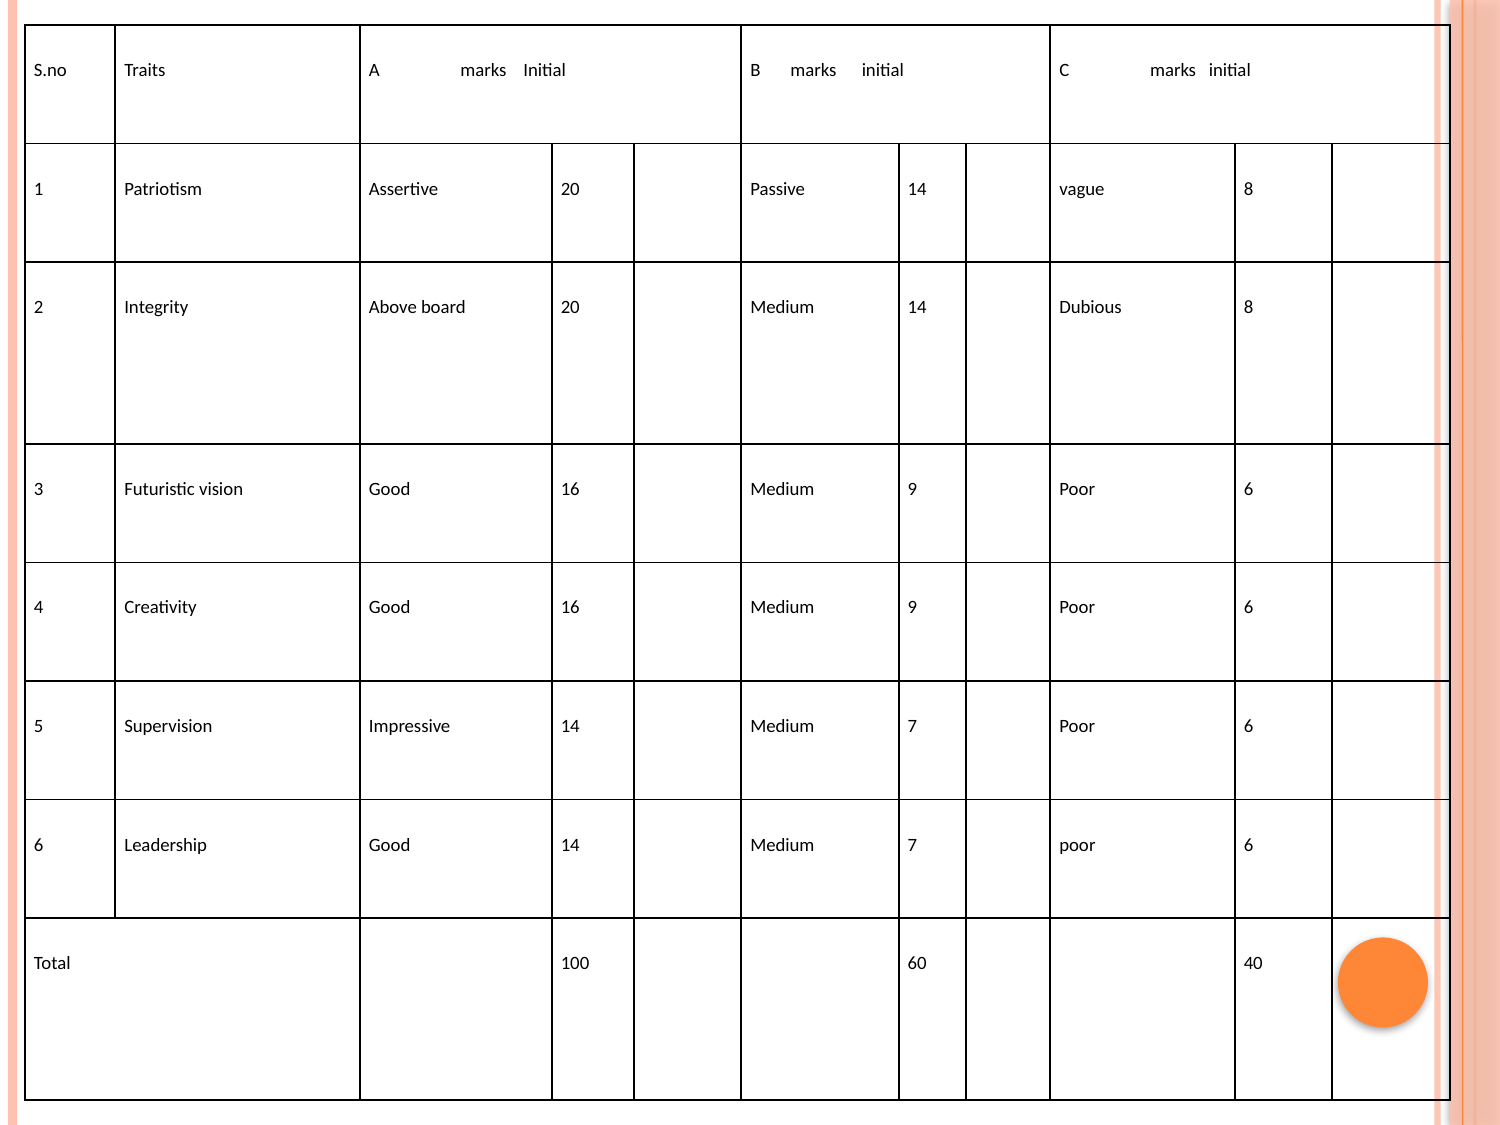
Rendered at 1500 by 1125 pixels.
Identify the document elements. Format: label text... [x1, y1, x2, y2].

table_cell [1333, 144, 1449, 261]
table_cell Leadership [116, 800, 359, 917]
table_cell 16 [553, 445, 633, 562]
table_cell [635, 800, 740, 917]
table_cell 7 [900, 682, 965, 799]
table_cell [635, 445, 740, 562]
table_cell 4 [26, 563, 114, 680]
table_cell [1333, 919, 1449, 1099]
table_cell 8 [1236, 263, 1331, 443]
table_cell 14 [553, 800, 633, 917]
table_cell Medium [742, 563, 898, 680]
table_cell 6 [1236, 563, 1331, 680]
table_cell 9 [900, 563, 965, 680]
table_cell [967, 919, 1049, 1099]
table_cell 6 [26, 800, 114, 917]
table_cell 9 [900, 445, 965, 562]
table_cell 14 [900, 263, 965, 443]
table_cell 14 [900, 144, 965, 261]
table_cell [967, 445, 1049, 562]
table_cell 5 [26, 682, 114, 799]
table_cell 6 [1236, 682, 1331, 799]
table_cell [967, 144, 1049, 261]
table_cell [967, 263, 1049, 443]
table_header B marks initial [742, 26, 1049, 143]
table_cell vague [1051, 144, 1234, 261]
table_header S.no [26, 26, 114, 143]
table_cell 6 [1236, 445, 1331, 562]
table_cell [1051, 919, 1234, 1099]
table_cell [1333, 563, 1449, 680]
table_cell [635, 144, 740, 261]
table_cell 16 [553, 563, 633, 680]
table_cell Total [26, 919, 359, 1099]
table_cell 20 [553, 144, 633, 261]
table_cell poor [1051, 800, 1234, 917]
table_cell Dubious [1051, 263, 1234, 443]
table_cell Creativity [116, 563, 359, 680]
table_cell 14 [553, 682, 633, 799]
table_cell Medium [742, 682, 898, 799]
list [0, 149, 1500, 1125]
table_cell [967, 563, 1049, 680]
table_cell [1333, 263, 1449, 443]
table_cell Poor [1051, 682, 1234, 799]
table_cell [635, 682, 740, 799]
table_cell [635, 563, 740, 680]
table_cell [361, 919, 551, 1099]
table_cell Medium [742, 263, 898, 443]
table_cell [1333, 682, 1449, 799]
table_cell Passive [742, 144, 898, 261]
table_cell 8 [1236, 144, 1331, 261]
table_cell 20 [553, 263, 633, 443]
table_cell [1333, 800, 1449, 917]
table_cell [635, 263, 740, 443]
table_cell Medium [742, 800, 898, 917]
table_cell Good [361, 445, 551, 562]
table_cell 7 [900, 800, 965, 917]
table_cell [742, 919, 898, 1099]
table_cell Integrity [116, 263, 359, 443]
table_cell Supervision [116, 682, 359, 799]
table_cell Impressive [361, 682, 551, 799]
table_cell [635, 919, 740, 1099]
table_cell 6 [1236, 800, 1331, 917]
table_cell [967, 682, 1049, 799]
table_header C marks initial [1051, 26, 1449, 143]
table_cell 2 [26, 263, 114, 443]
table_cell 1 [26, 144, 114, 261]
table_header A marks Initial [361, 26, 740, 143]
table_cell Medium [742, 445, 898, 562]
table_cell Poor [1051, 563, 1234, 680]
table_cell Futuristic vision [116, 445, 359, 562]
table_cell Good [361, 800, 551, 917]
table_cell [967, 800, 1049, 917]
table_cell Assertive [361, 144, 551, 261]
table_cell Poor [1051, 445, 1234, 562]
table_cell Patriotism [116, 144, 359, 261]
table_cell 60 [900, 919, 965, 1099]
table_cell Above board [361, 263, 551, 443]
table_header Traits [116, 26, 359, 143]
table_cell 100 [553, 919, 633, 1099]
table_cell 3 [26, 445, 114, 562]
table_cell [1333, 445, 1449, 562]
table_cell 40 [1236, 919, 1331, 1099]
table_cell Good [361, 563, 551, 680]
